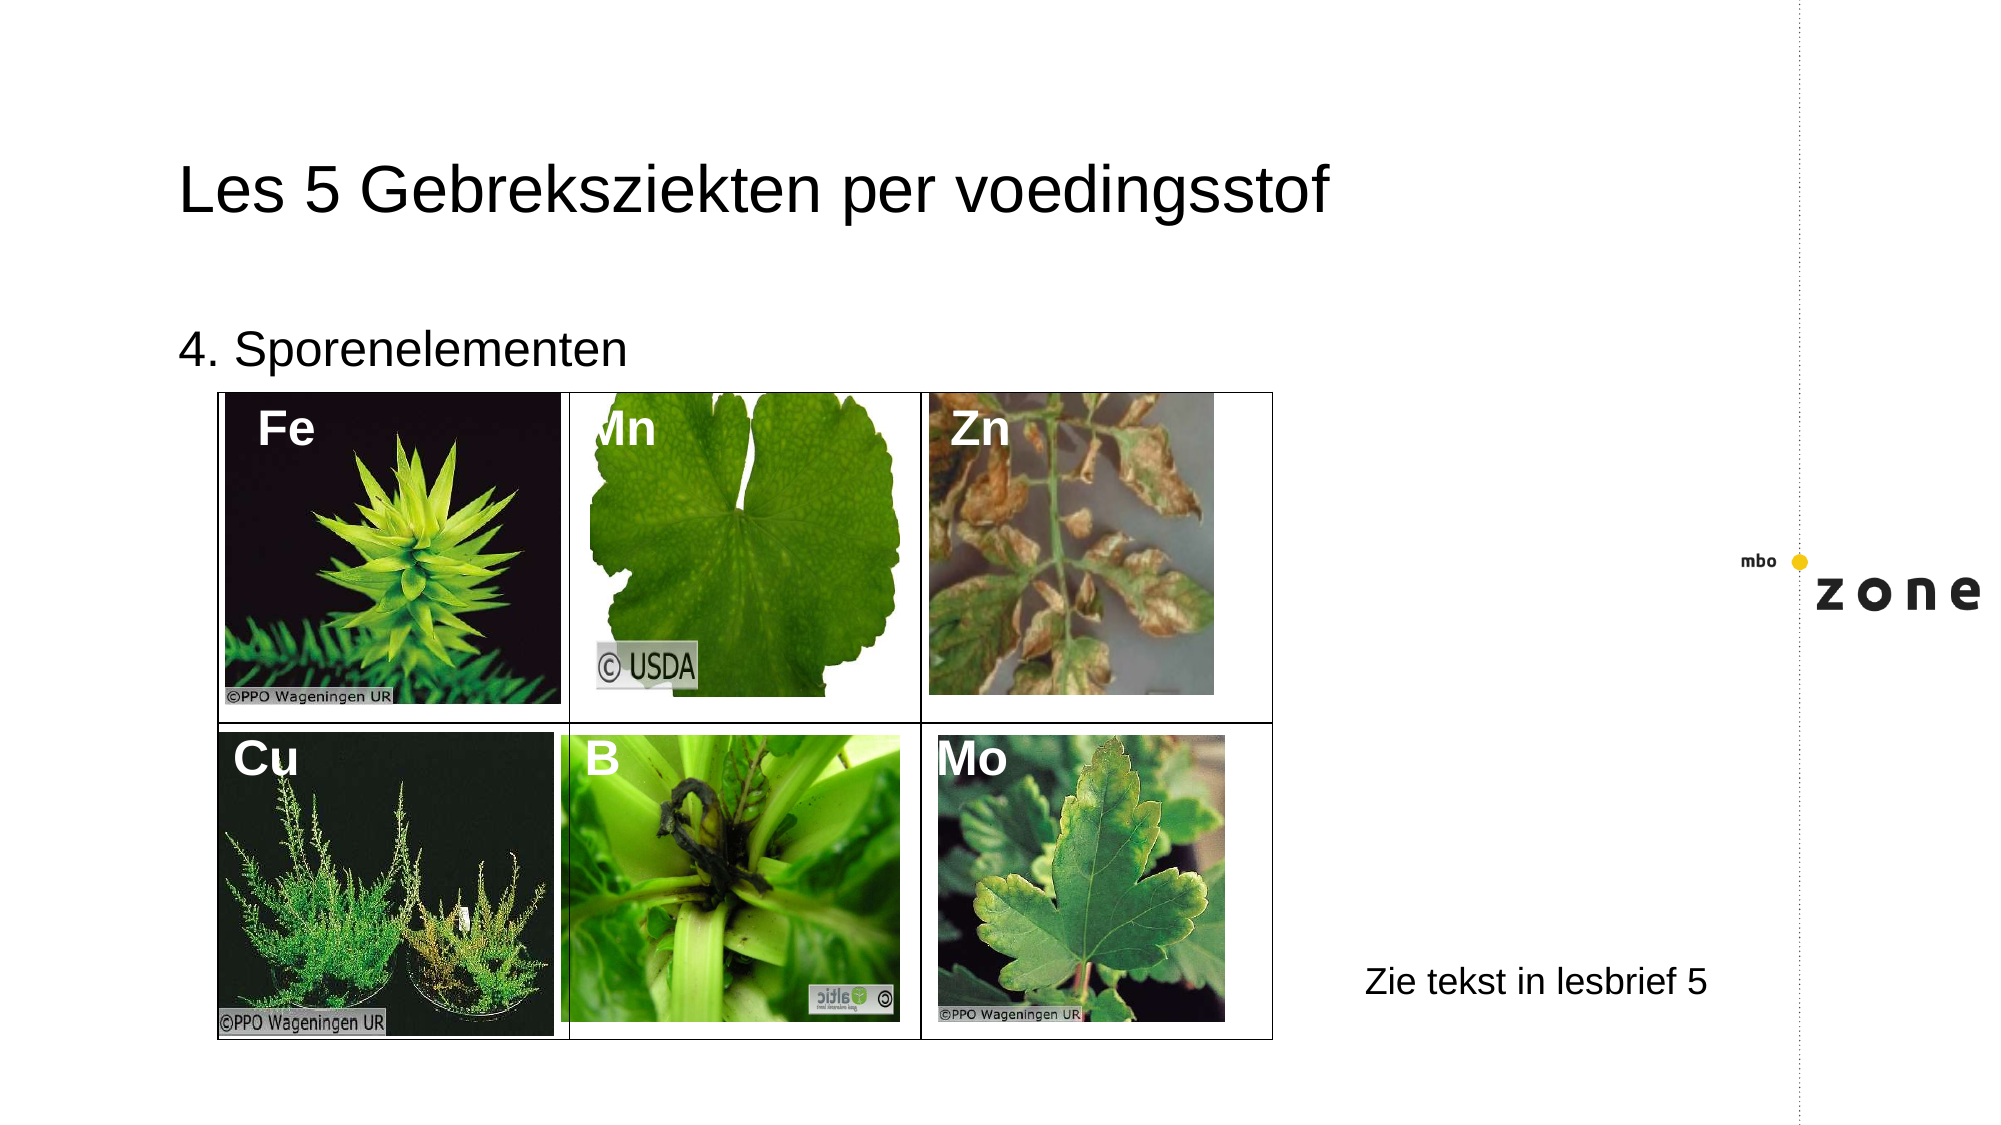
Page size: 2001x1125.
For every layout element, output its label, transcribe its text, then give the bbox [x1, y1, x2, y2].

table_header Fe [219, 393, 569, 722]
picture [1596, 0, 2001, 1125]
picture [217, 732, 554, 1037]
text_box 4. Sporenelementen [163, 309, 1882, 429]
text_box Zie tekst in lesbrief 5 [1349, 949, 1866, 1010]
table_header Mn [570, 393, 920, 722]
table_cell B [570, 724, 920, 1039]
picture [590, 392, 900, 697]
picture [225, 392, 561, 705]
picture [929, 392, 1214, 695]
picture [938, 735, 1225, 1022]
table_header Zn [922, 393, 1272, 722]
picture [560, 735, 900, 1022]
table_cell Mo [922, 724, 1272, 1039]
table_cell Cu [219, 724, 569, 1039]
text_box Les 5 Gebreksziekten per voedingsstof [163, 138, 1666, 234]
